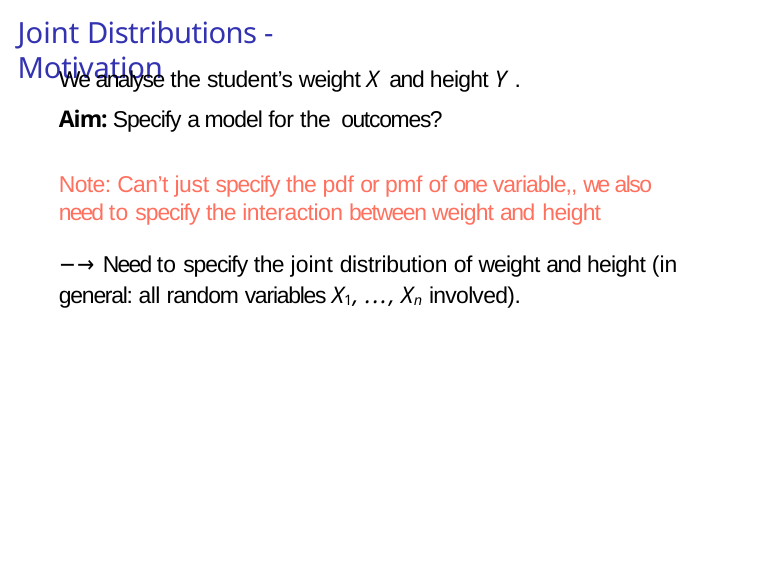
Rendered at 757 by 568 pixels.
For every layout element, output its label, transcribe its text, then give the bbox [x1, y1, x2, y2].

title Joint Distributions - Motivation [15, 11, 407, 110]
text_box We analyse the student’s weight X and height Y . Aim: Specify a model for the outcomes? Note: Can’t just specify the pdf or pmf of one variable,, we also need to specify the interaction between weight and height −→ Need to specify the joint distribution of weight and height (in general: all random variables X1, . . . , Xn involved). [56, 49, 693, 309]
